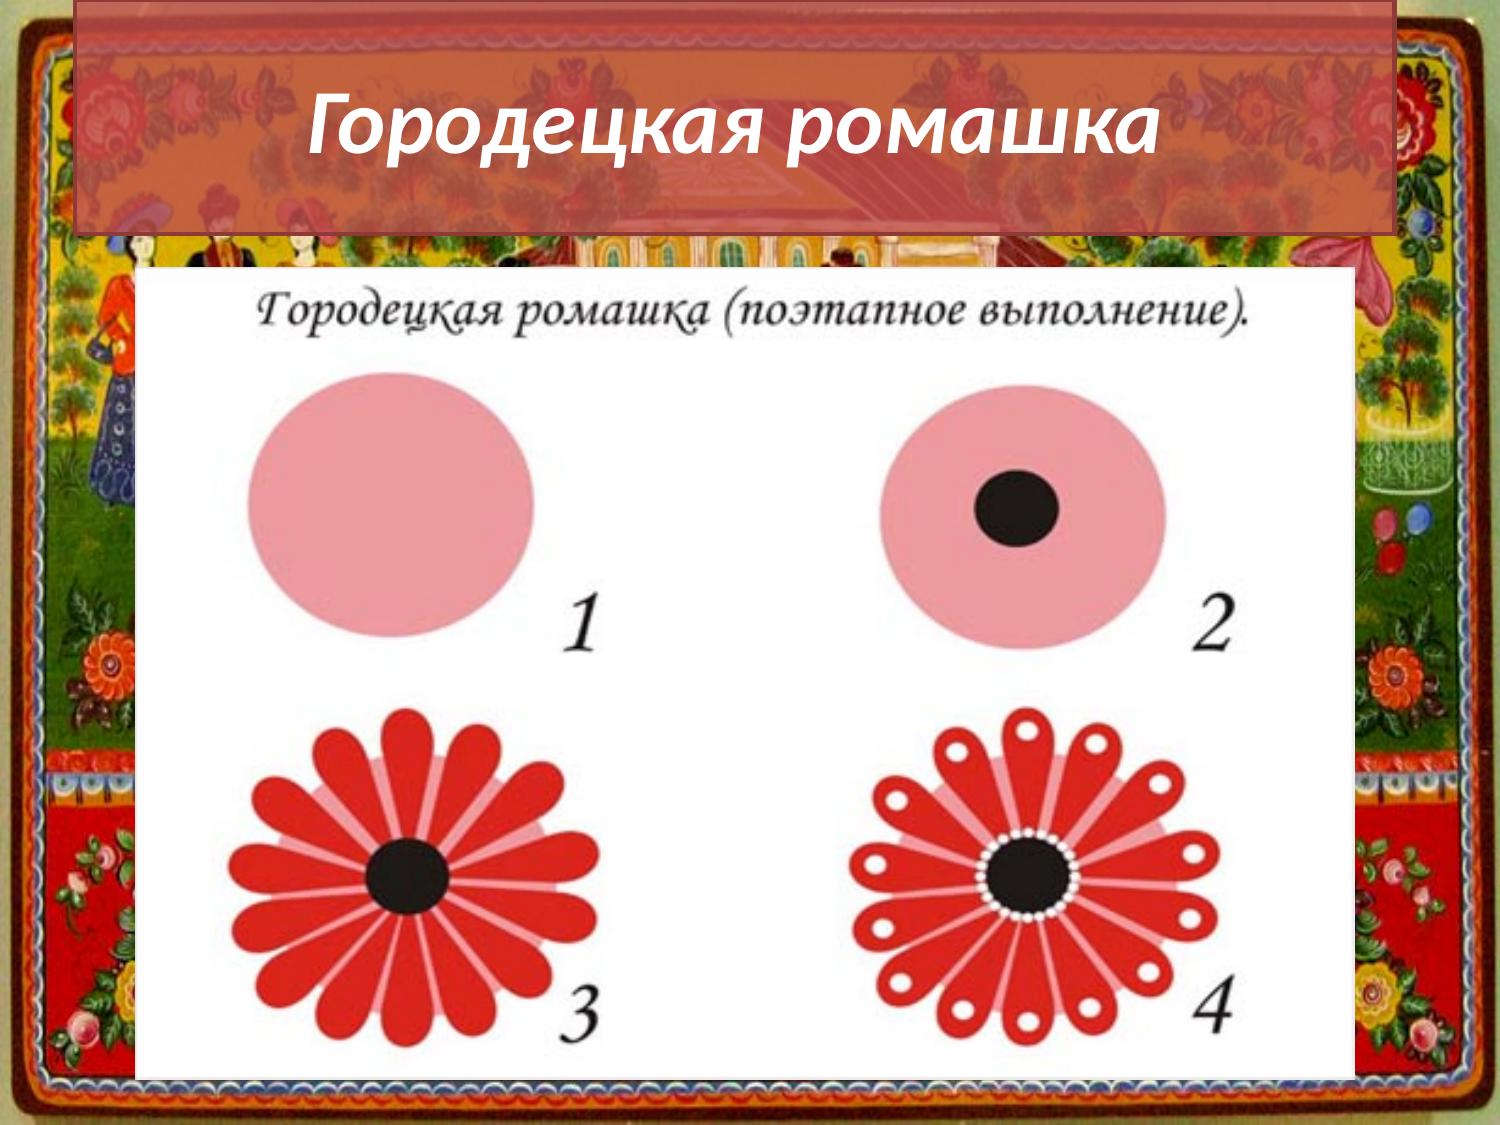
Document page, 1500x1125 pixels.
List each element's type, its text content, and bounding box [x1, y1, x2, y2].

picture [0, 0, 1500, 1125]
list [135, 266, 1355, 1080]
title Городецкая ромашка [73, 0, 1397, 236]
